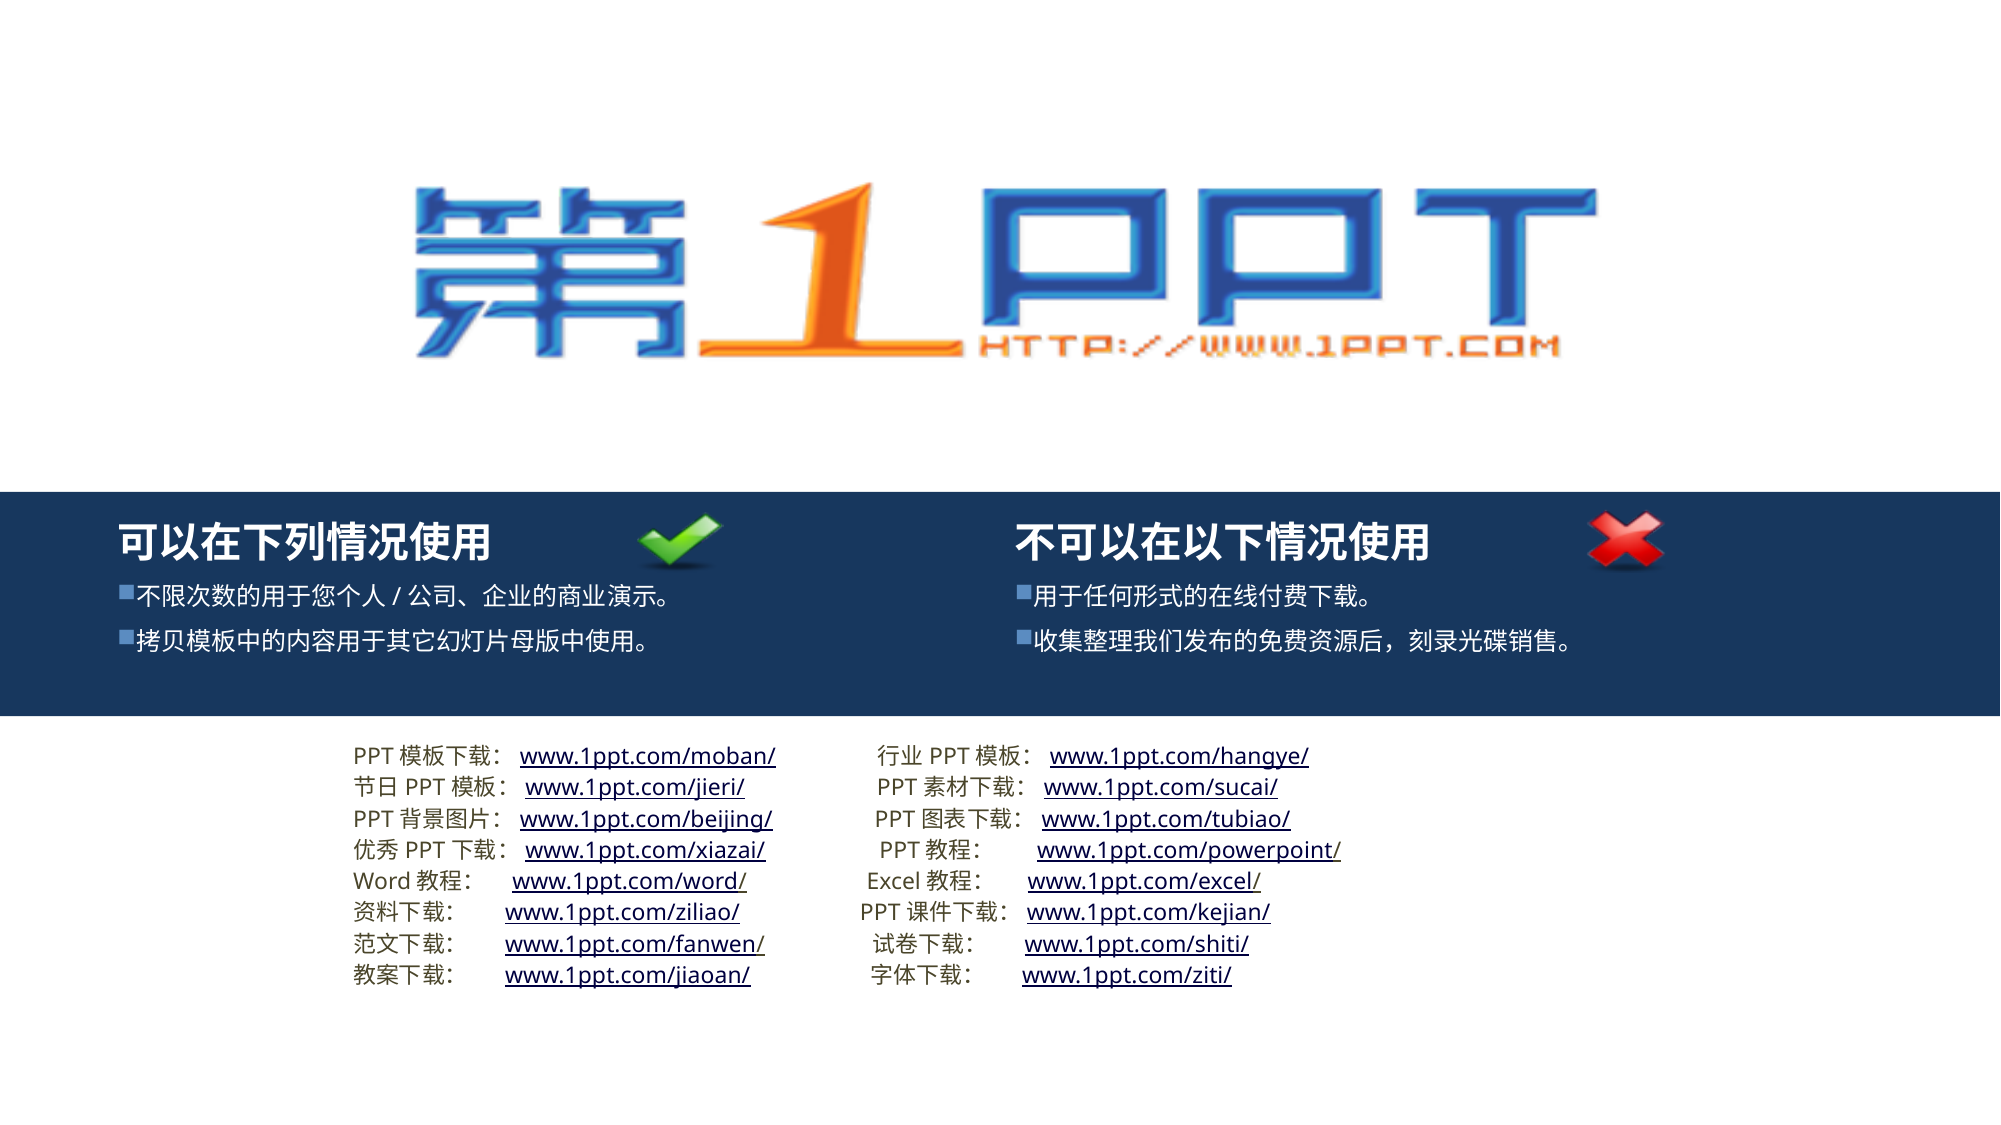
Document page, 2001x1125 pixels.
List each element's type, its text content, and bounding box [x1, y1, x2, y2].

text_box 可以在下列情况使用 不限次数的用于您个人/公司、企业的商业演示。 拷贝模板中的内容用于其它幻灯片母版中使用。 [102, 508, 1000, 774]
text_box PPT模板下载：www.1ppt.com/moban/ 行业PPT模板：www.1ppt.com/hangye/ 节日PPT模板：www.1ppt.com/jieri/ PPT素材下载：www.1ppt.com/sucai/ PPT背景图片：www.1ppt.com/beijing/ PPT图表下载：www.1ppt.com/tubiao/ 优秀PPT下载：www.1ppt.com/xiazai/ PPT教程： www.1ppt.com/powerpoint/ Word教程： www.1ppt.com/word/ Excel教程： www.1ppt.com/excel/ 资料下载： www.1ppt.com/ziliao/ PPT课件下载：www.1ppt.com/kejian/ 范文下载： www.1ppt.com/fanwen/ 试卷下载： www.1ppt.com/shiti/ 教案下载： www.1ppt.com/jiaoan/ 字体下载： www.1ppt.com/ziti/ [336, 762, 1752, 1008]
picture [637, 507, 724, 573]
picture [1581, 507, 1669, 573]
picture [179, 51, 1867, 492]
text_box [0, 491, 2000, 717]
text_box 不可以在以下情况使用 用于任何形式的在线付费下载。 收集整理我们发布的免费资源后，刻录光碟销售。 [999, 508, 1898, 762]
